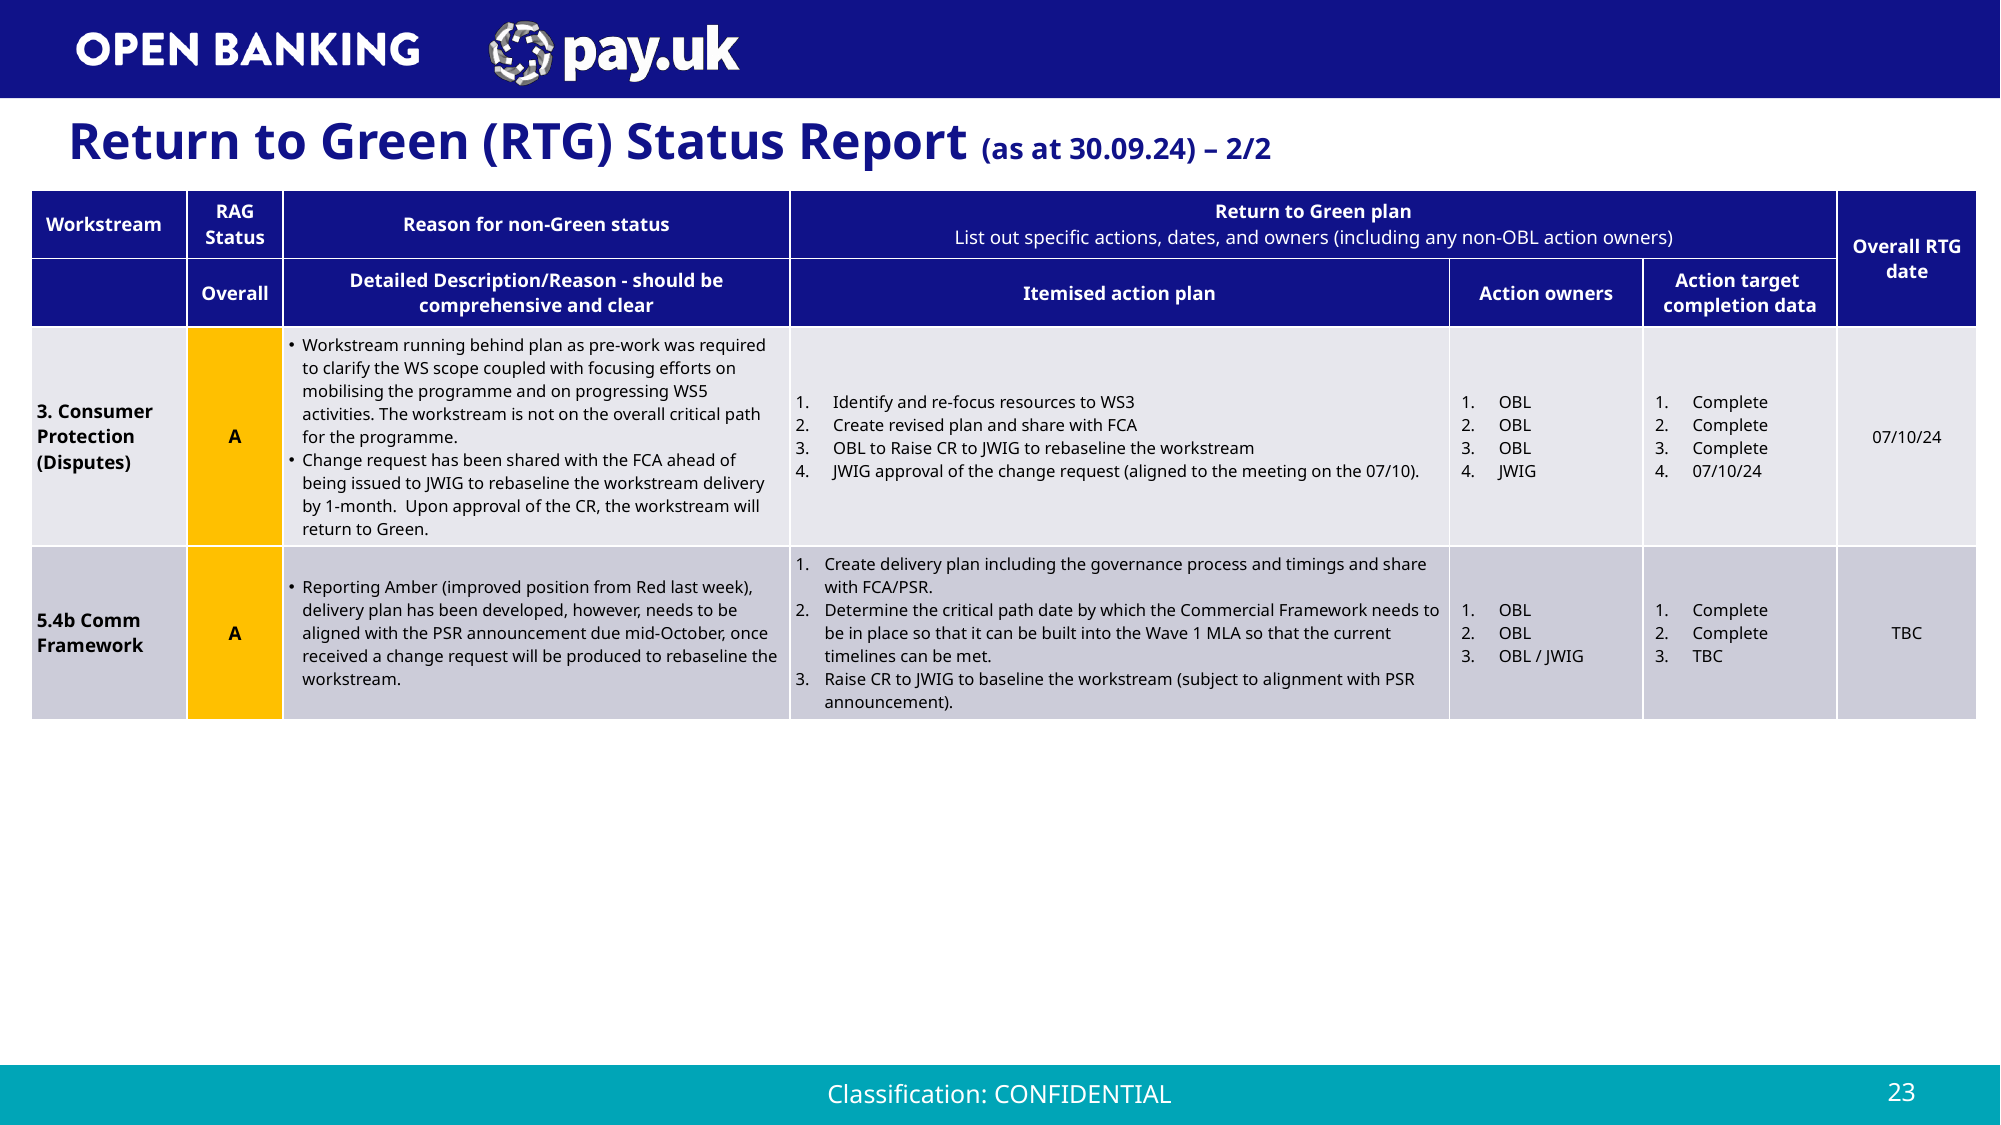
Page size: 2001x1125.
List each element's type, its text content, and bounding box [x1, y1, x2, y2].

table_cell TBC [1838, 547, 1976, 719]
table_cell Reporting Amber (improved position from Red last week), delivery plan has been developed, however, needs to be aligned with the PSR announcement due mid-October, once received a change request will be produced to rebaseline the workstream. [284, 547, 789, 719]
table_header Return to Green plan List out specific actions, dates, and owners (including any non-OBL action owners) [791, 191, 1836, 258]
table_header Workstream [32, 191, 186, 258]
slide_number 23 [1412, 1064, 1932, 1124]
table_cell Identify and re-focus resources to WS3 Create revised plan and share with FCA OBL to Raise CR to JWIG to rebaseline the workstream JWIG approval of the change request (aligned to the meeting on the 07/10). [791, 328, 1449, 545]
table_cell 07/10/24 [1838, 328, 1976, 545]
table_cell Complete Complete Complete 07/10/24 [1644, 328, 1836, 545]
table_cell 3. Consumer Protection (Disputes) [32, 328, 186, 545]
picture [43, 0, 452, 99]
table_header Overall RTG date [1838, 191, 1976, 326]
table_cell Detailed Description/Reason - should be comprehensive and clear [284, 259, 789, 326]
table_cell OBL OBL OBL / JWIG [1450, 547, 1642, 719]
table_cell [32, 259, 186, 326]
table_cell OBL OBL OBL JWIG [1450, 328, 1642, 545]
table_cell Action target completion data [1644, 259, 1836, 326]
table_cell A [188, 547, 282, 719]
table_cell Itemised action plan [791, 259, 1449, 326]
table_cell Create delivery plan including the governance process and timings and share with FCA/PSR. Determine the critical path date by which the Commercial Framework needs to be in place so that it can be built into the Wave 1 MLA so that the current timelines can be met. Raise CR to JWIG to baseline the workstream (subject to alignment with PSR announcement). [791, 547, 1449, 719]
title Return to Green (RTG) Status Report (as at 30.09.24) – 2/2 [53, 98, 1544, 189]
footer Classification: CONFIDENTIAL [662, 1064, 1338, 1124]
table_cell A [188, 328, 282, 545]
table_cell 5.4b Comm Framework [32, 547, 186, 719]
table_cell Action owners [1450, 259, 1642, 326]
table_cell Workstream running behind plan as pre-work was required to clarify the WS scope coupled with focusing efforts on mobilising the programme and on progressing WS5 activities. The workstream is not on the overall critical path for the programme. Change request has been shared with the FCA ahead of being issued to JWIG to rebaseline the workstream delivery by 1-month. Upon approval of the CR, the workstream will return to Green. [284, 328, 789, 545]
table_header Reason for non-Green status [284, 191, 789, 258]
table_cell Overall [188, 259, 282, 326]
table_header RAG Status [188, 191, 282, 258]
picture [479, 5, 748, 92]
table_cell Complete Complete TBC [1644, 547, 1836, 719]
